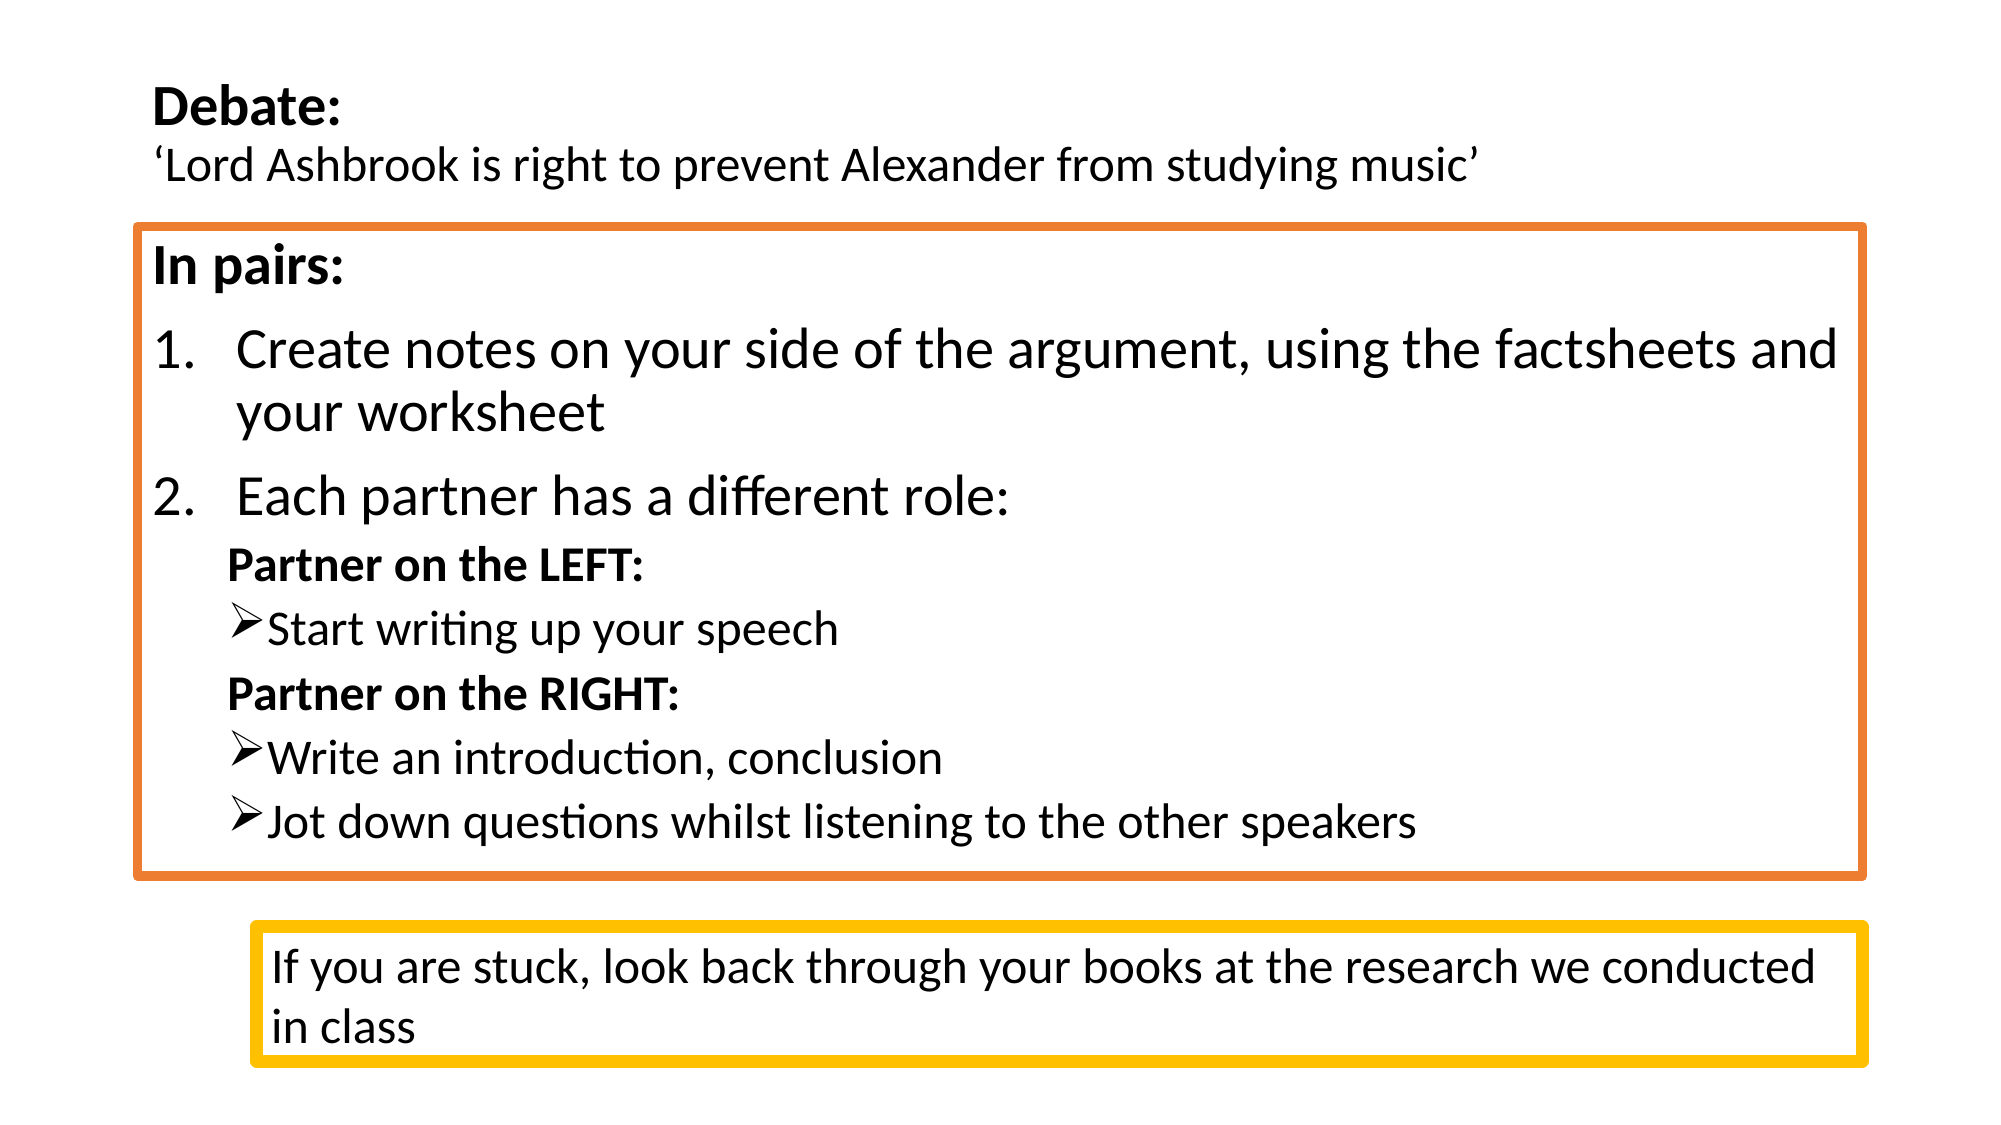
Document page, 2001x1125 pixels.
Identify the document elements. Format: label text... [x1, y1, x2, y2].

list In pairs: Create notes on your side of the argument, using the factsheets and your worksheet Each partner has a different role: Partner on the LEFT: Start writing up your speech Partner on the RIGHT: Write an introduction, conclusion Jot down questions whilst listening to the other speakers [137, 226, 1863, 877]
title Debate: ‘Lord Ashbrook is right to prevent Alexander from studying music’ [137, 59, 1863, 208]
text_box If you are stuck, look back through your books at the research we conducted in class [256, 926, 1863, 1062]
